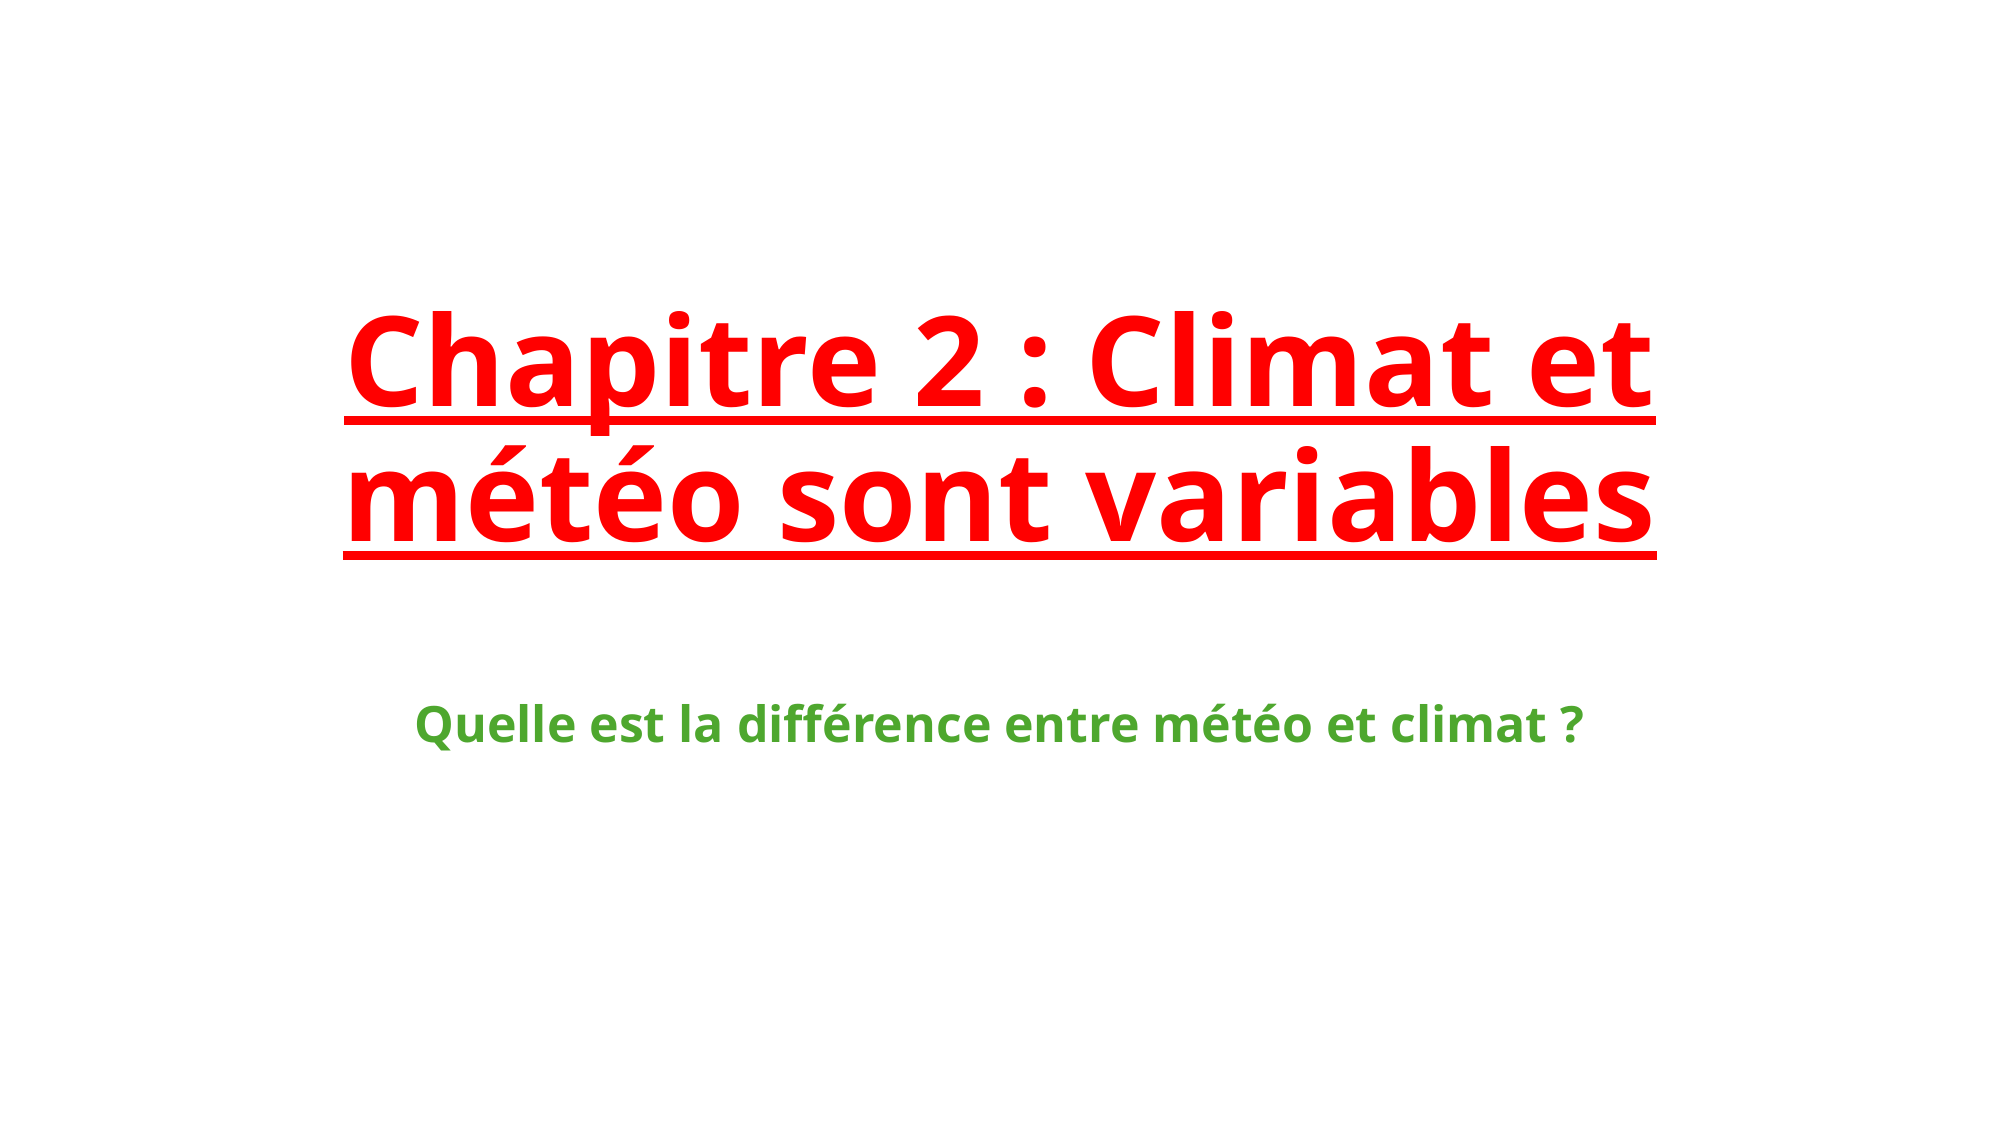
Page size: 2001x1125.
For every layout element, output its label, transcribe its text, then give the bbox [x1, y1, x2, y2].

text_box Quelle est la différence entre météo et climat ? [249, 590, 1750, 863]
text_box Chapitre 2 : Climat et météo sont variables [249, 184, 1750, 576]
